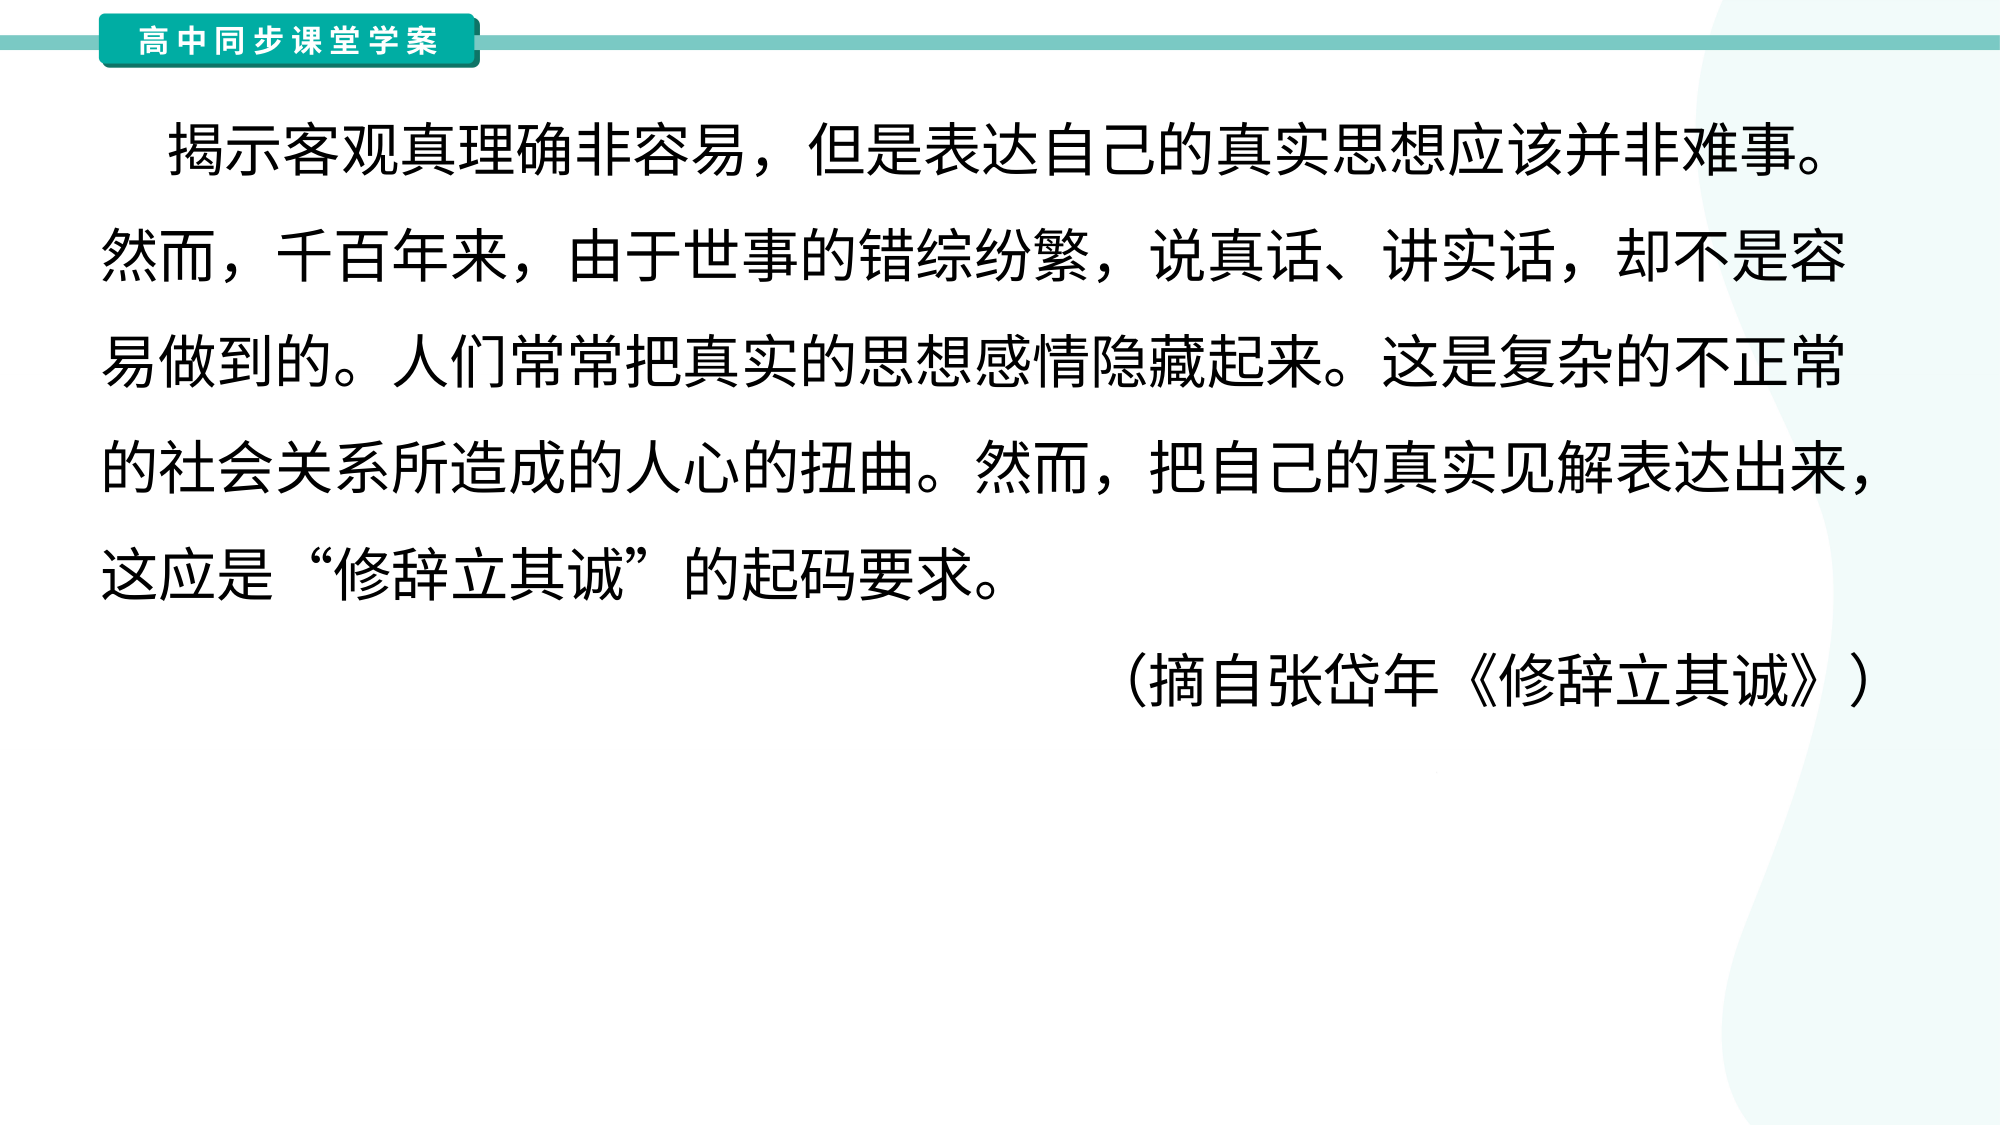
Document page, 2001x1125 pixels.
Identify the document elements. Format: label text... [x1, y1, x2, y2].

text_box 揭示客观真理确非容易，但是表达自己的真实思想应该并非难事。 然而，千百年来，由于世事的错综纷繁，说真话、讲实话，却不是容 易做到的。人们常常把真实的思想感情隐藏起来。这是复杂的不正常 的社会关系所造成的人心的扭曲。然而，把自己的真实见解表达出来， 这应是“修辞立其诚”的起码要求。 （摘自张岱年《修辞立其诚》） [100, 76, 1899, 715]
picture [0, 0, 2000, 1125]
